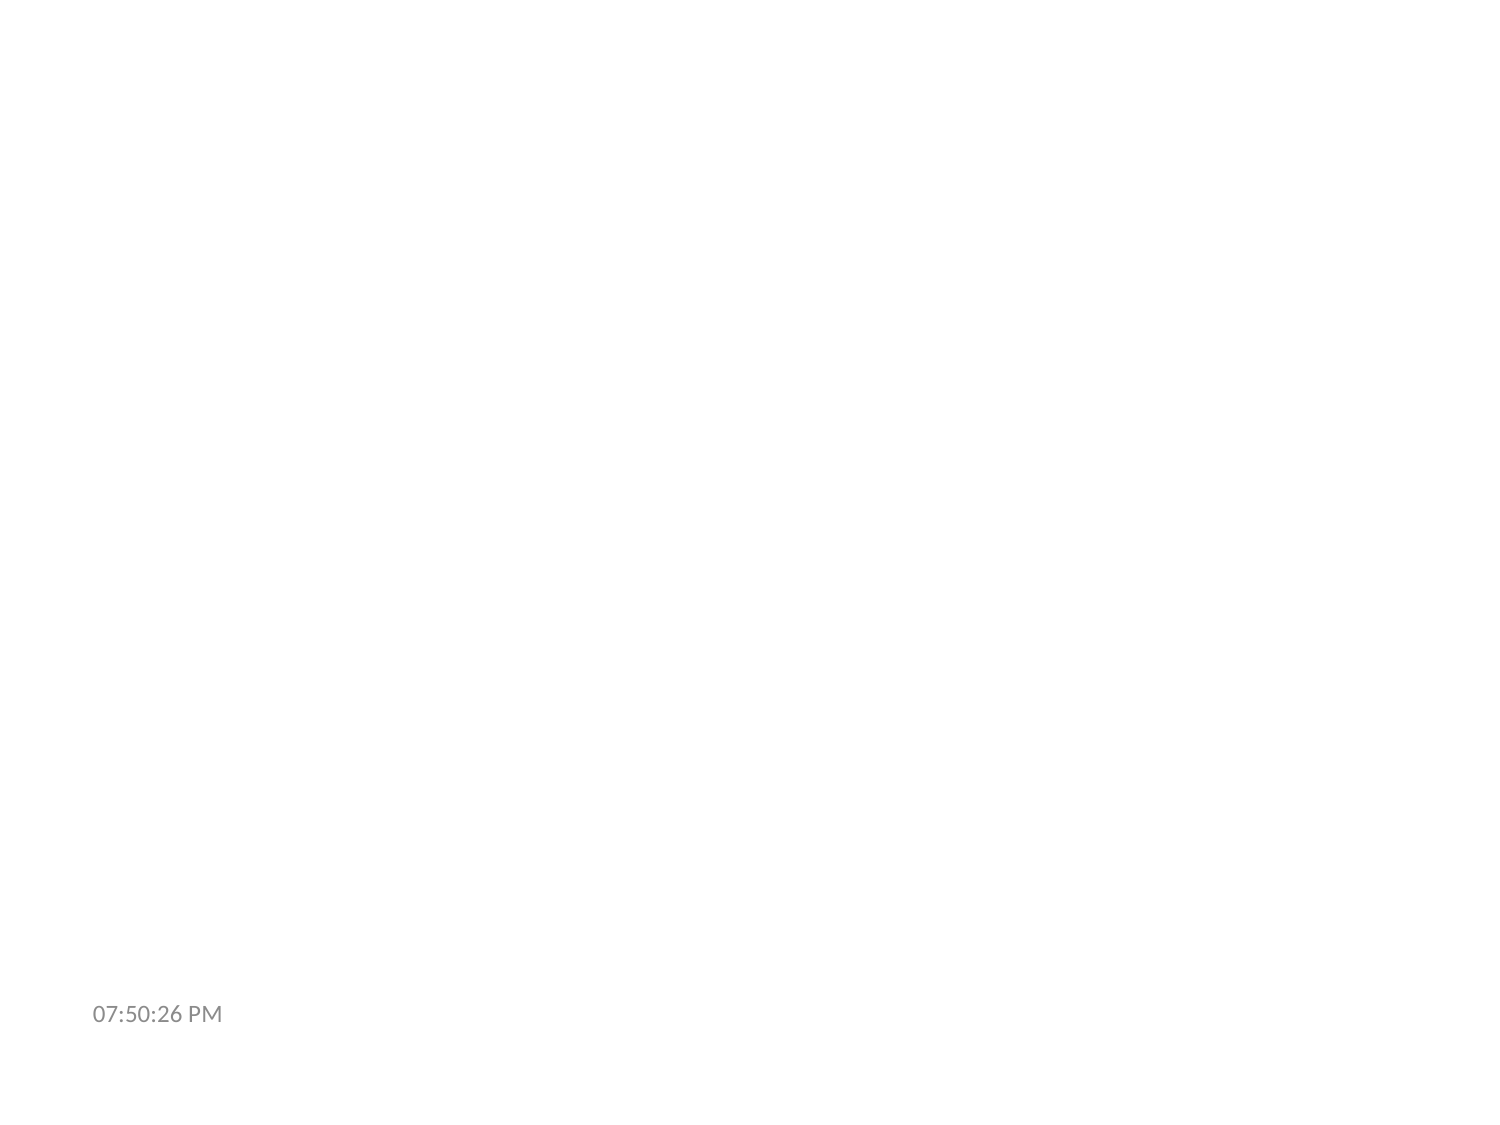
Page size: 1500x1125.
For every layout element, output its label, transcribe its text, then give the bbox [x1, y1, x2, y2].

text_box 3:35:09 PM [77, 982, 428, 1043]
